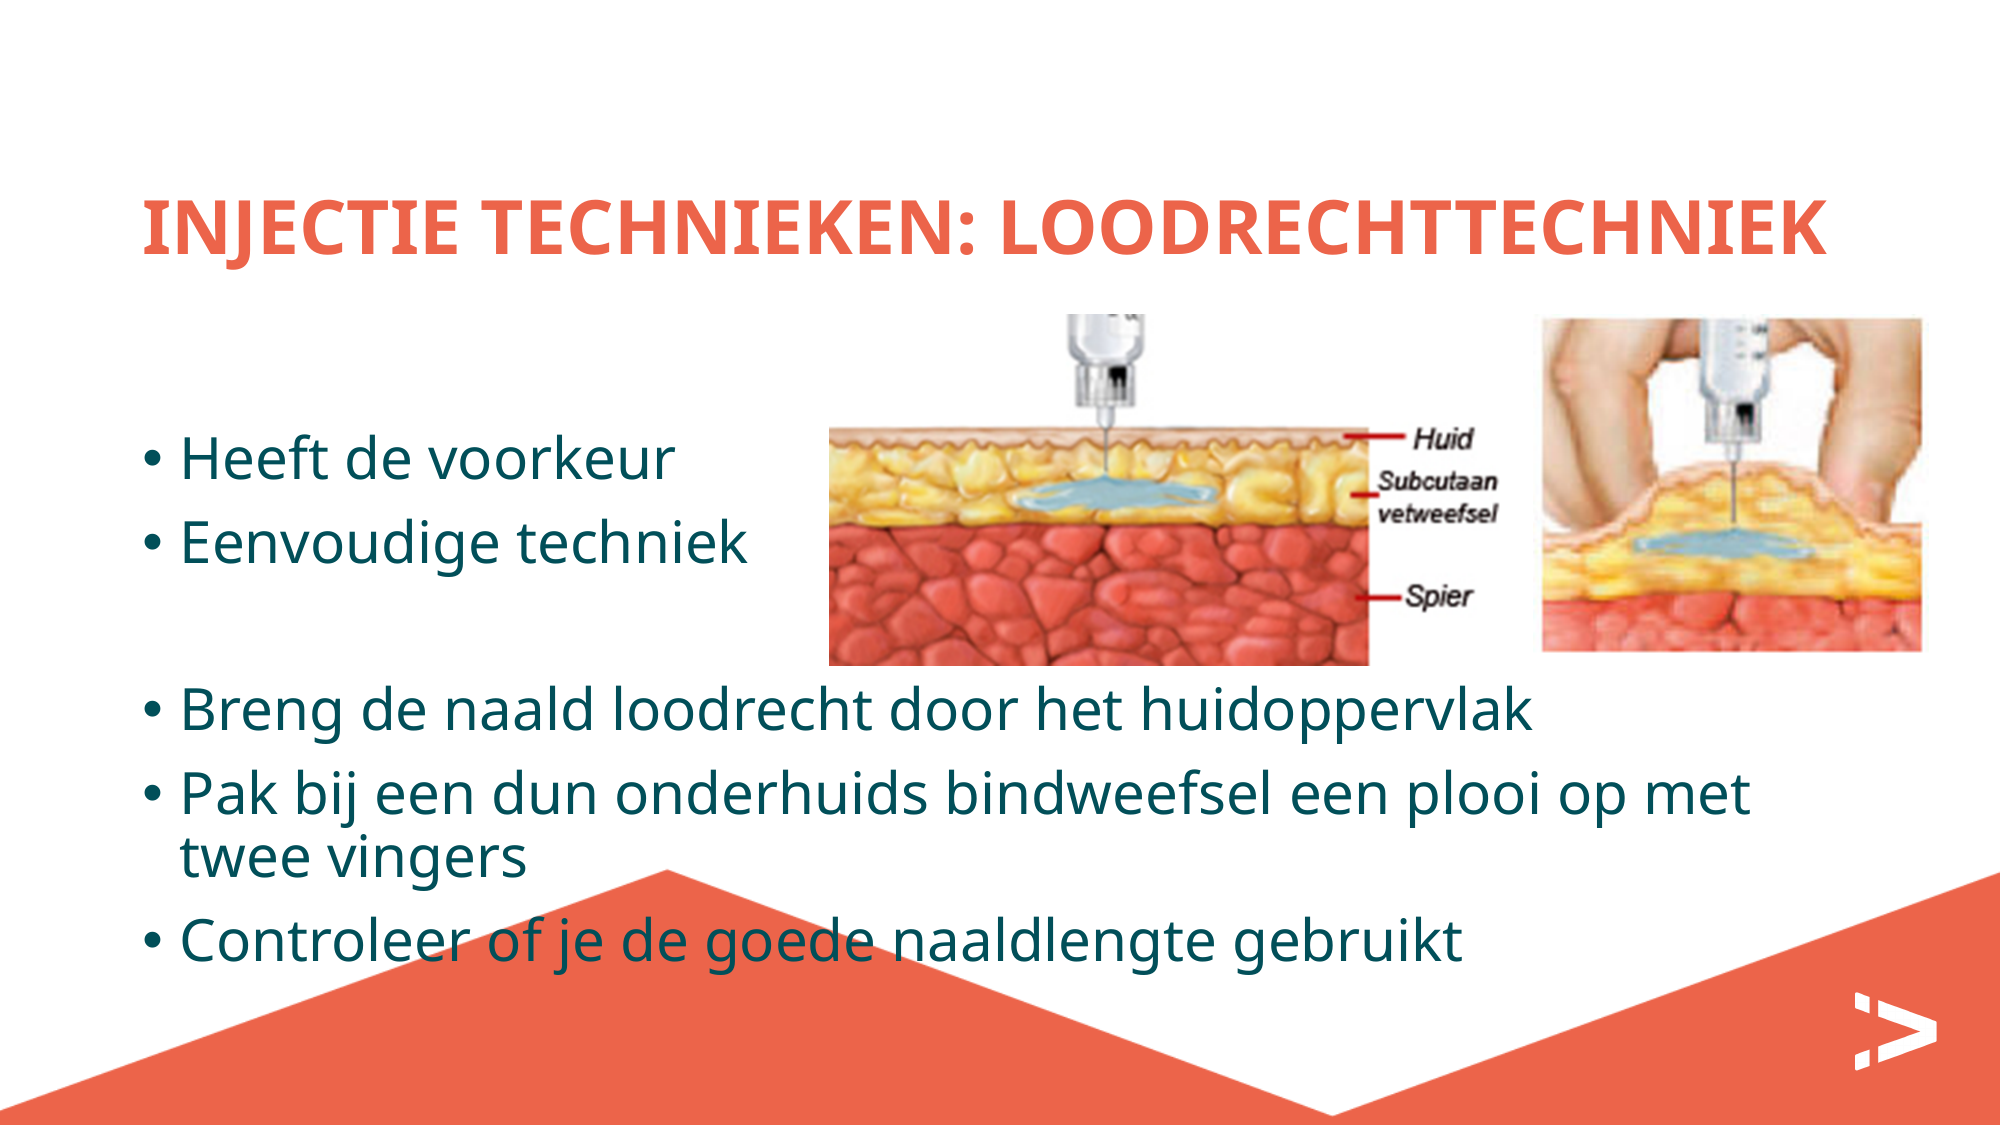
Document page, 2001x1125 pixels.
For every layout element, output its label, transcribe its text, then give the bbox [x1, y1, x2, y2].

list Heeft de voorkeur Eenvoudige techniek Breng de naald loodrecht door het huidoppervlak Pak bij een dun onderhuids bindweefsel een plooi op met twee vingers Controleer of je de goede naaldlengte gebruikt [127, 421, 1929, 1011]
title Injectie technieken: Loodrechttechniek [127, 74, 1929, 387]
picture [0, 0, 2000, 1125]
